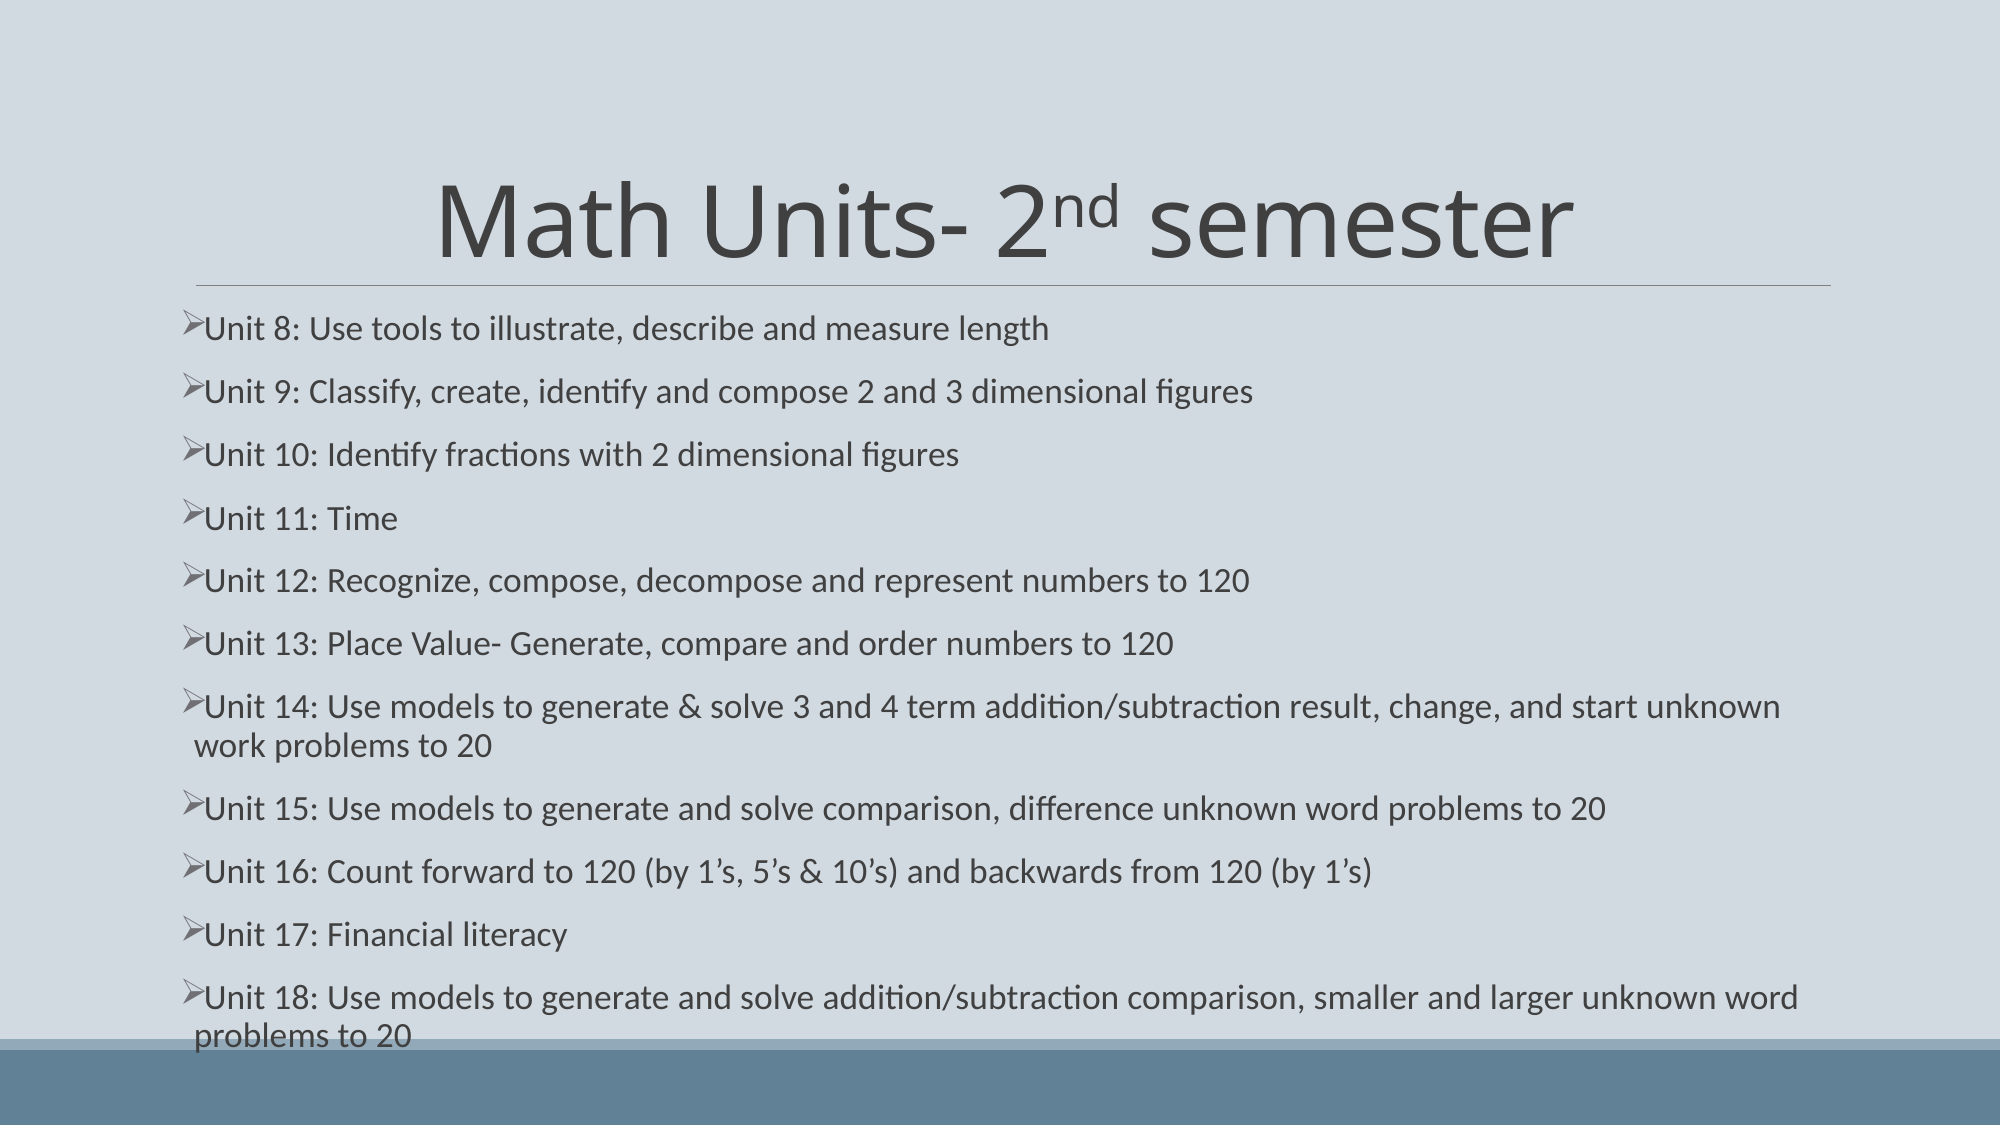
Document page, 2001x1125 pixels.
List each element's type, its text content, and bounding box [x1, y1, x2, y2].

list Unit 8: Use tools to illustrate, describe and measure length Unit 9: Classify, create, identify and compose 2 and 3 dimensional figures Unit 10: Identify fractions with 2 dimensional figures Unit 11: Time Unit 12: Recognize, compose, decompose and represent numbers to 120 Unit 13: Place Value- Generate, compare and order numbers to 120 Unit 14: Use models to generate & solve 3 and 4 term addition/subtraction result, change, and start unknown work problems to 20 Unit 15: Use models to generate and solve comparison, difference unknown word problems to 20 Unit 16: Count forward to 120 (by 1’s, 5’s & 10’s) and backwards from 120 (by 1’s) Unit 17: Financial literacy Unit 18: Use models to generate and solve addition/subtraction comparison, smaller and larger unknown word problems to 20 [180, 302, 1830, 1071]
title Math Units- 2nd semester [180, 47, 1830, 285]
